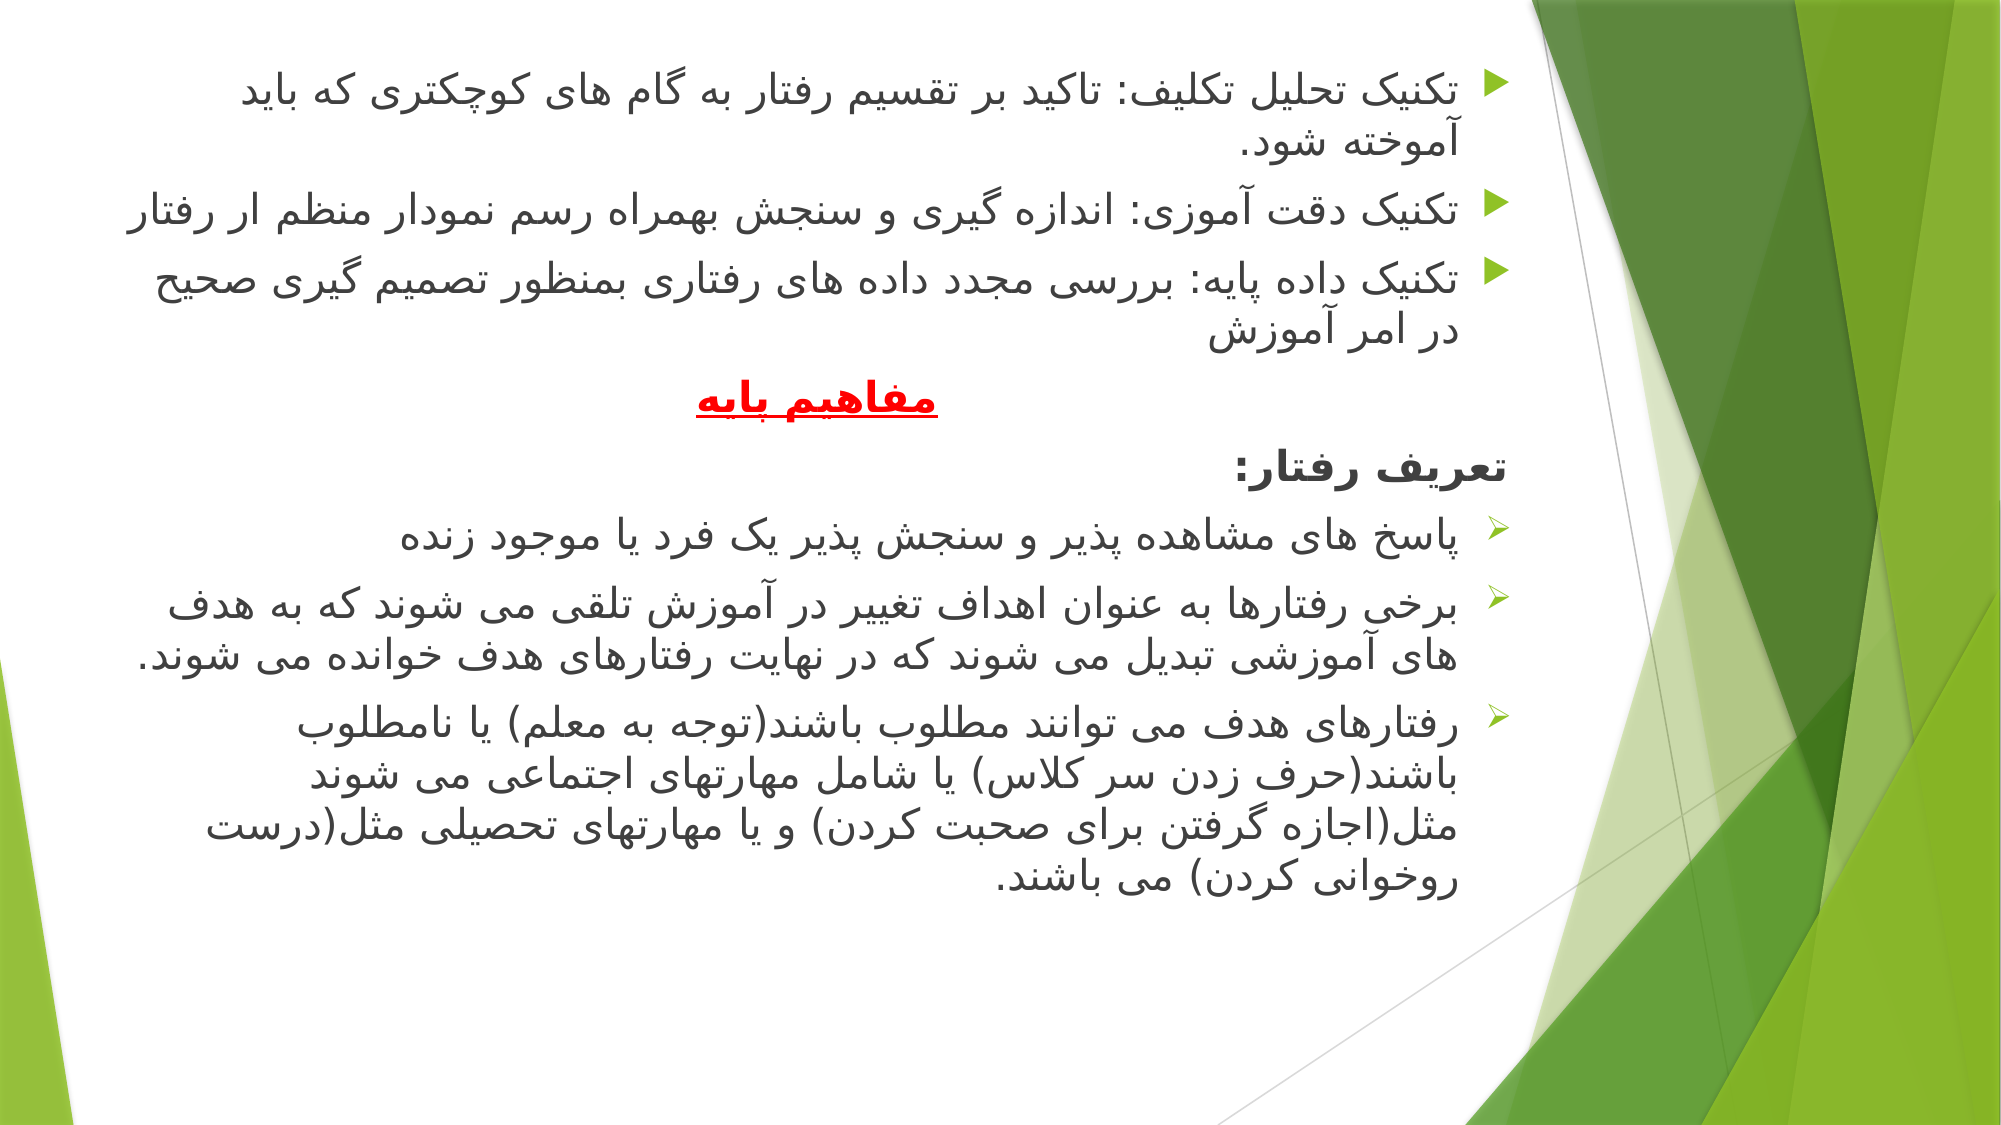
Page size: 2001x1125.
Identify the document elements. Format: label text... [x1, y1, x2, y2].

list تکنیک تحلیل تکلیف: تاکید بر تقسیم رفتار به گام های کوچکتری که باید آموخته شود. تکنیک دقت آموزی: اندازه گیری و سنجش بهمراه رسم نمودار منظم ار رفتار تکنیک داده پایه: بررسی مجدد داده های رفتاری بمنظور تصمیم گیری صحیح در امر آموزش مفاهیم پایه تعریف رفتار: پاسخ های مشاهده پذیر و سنجش پذیر یک فرد یا موجود زنده برخی رفتارها به عنوان اهداف تغییر در آموزش تلقی می شوند که به هدف های آموزشی تبدیل می شوند که در نهایت رفتارهای هدف خوانده می شوند. رفتارهای هدف می توانند مطلوب باشند(توجه به معلم) یا نامطلوب باشند(حرف زدن سر کلاس) یا شامل مهارتهای اجتماعی می شوند مثل(اجازه گرفتن برای صحبت کردن) و یا مهارتهای تحصیلی مثل(درست روخوانی کردن) می باشند. [111, 54, 1524, 991]
